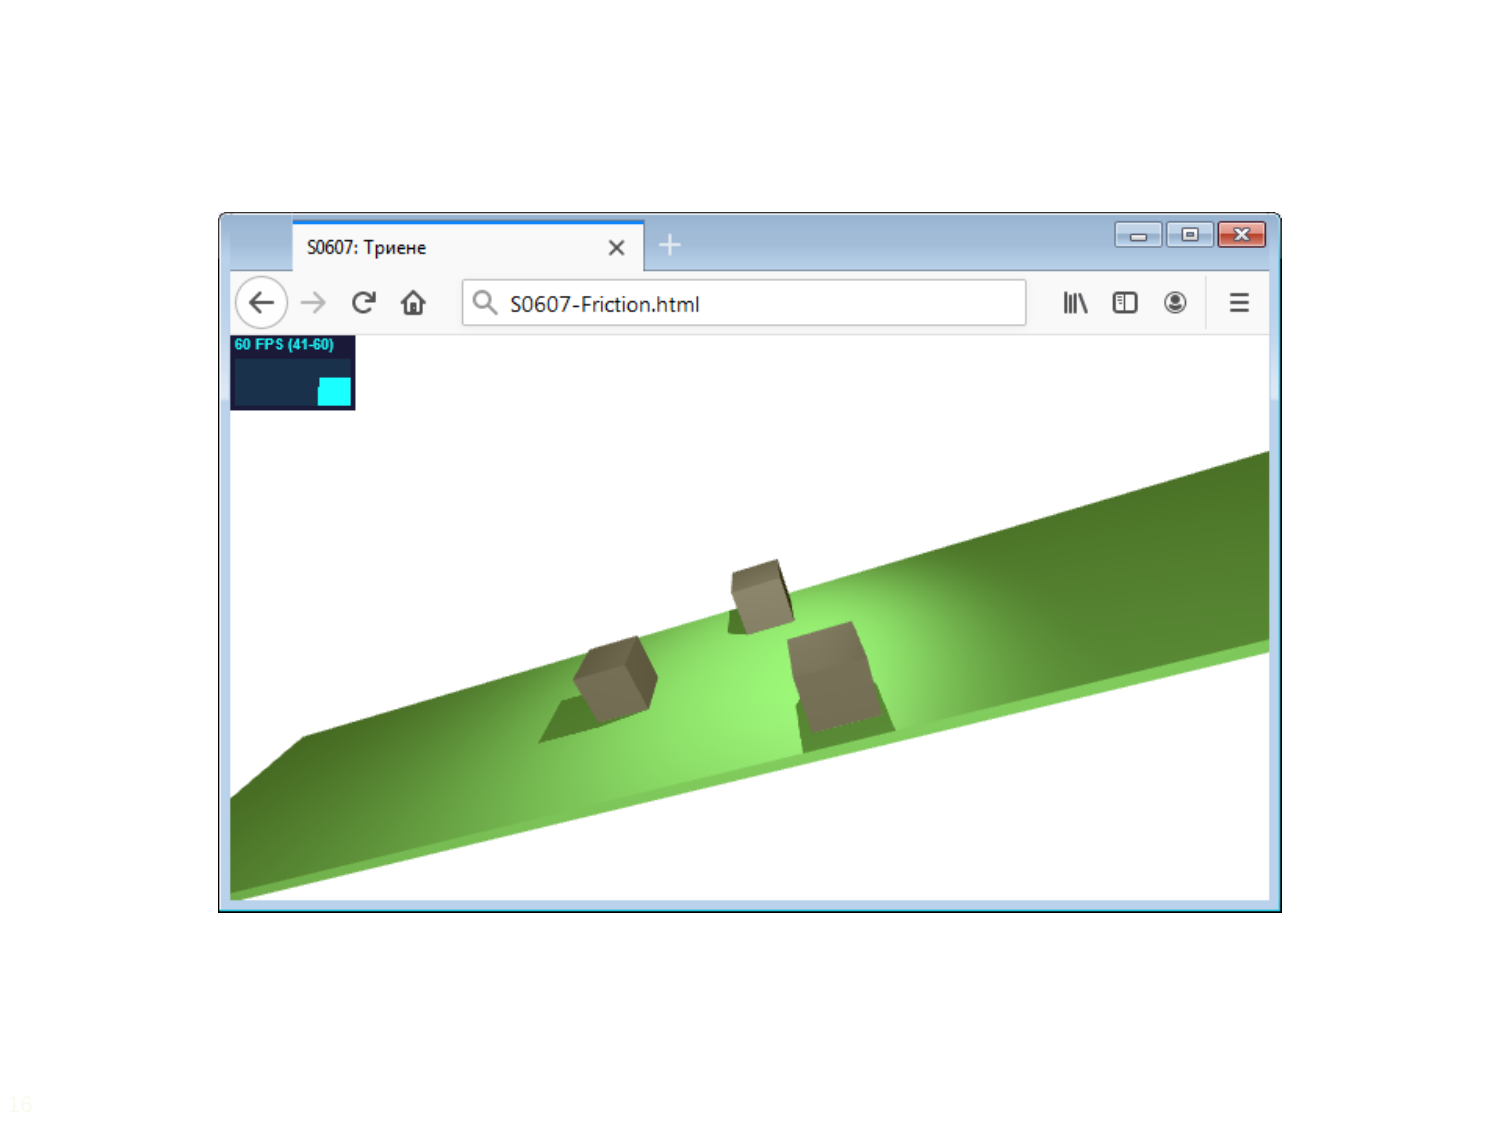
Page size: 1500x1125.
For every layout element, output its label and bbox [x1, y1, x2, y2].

picture [218, 212, 1282, 913]
